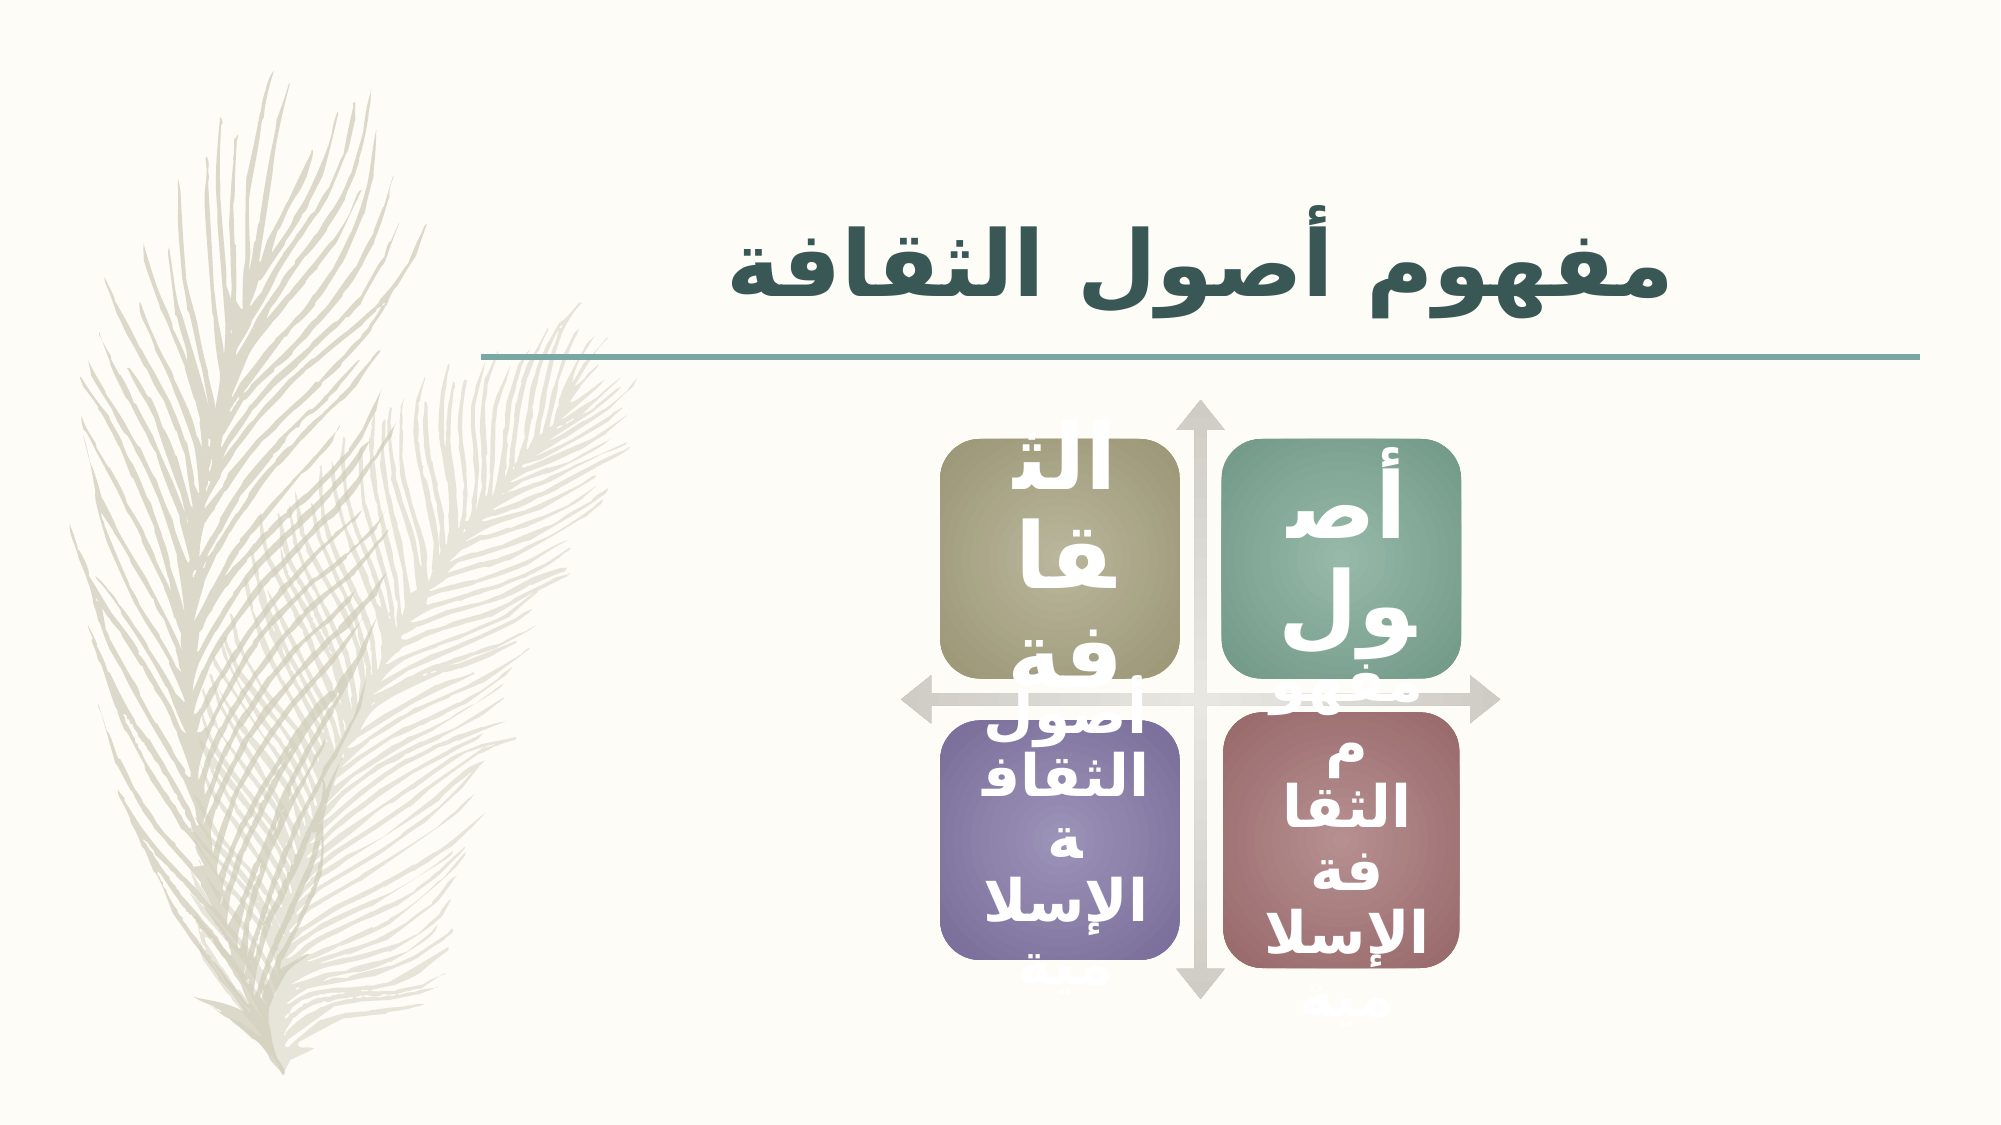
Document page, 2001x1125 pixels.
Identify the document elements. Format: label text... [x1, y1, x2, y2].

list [480, 399, 1921, 1000]
title مفهوم أصول الثقافة [481, 93, 1920, 252]
